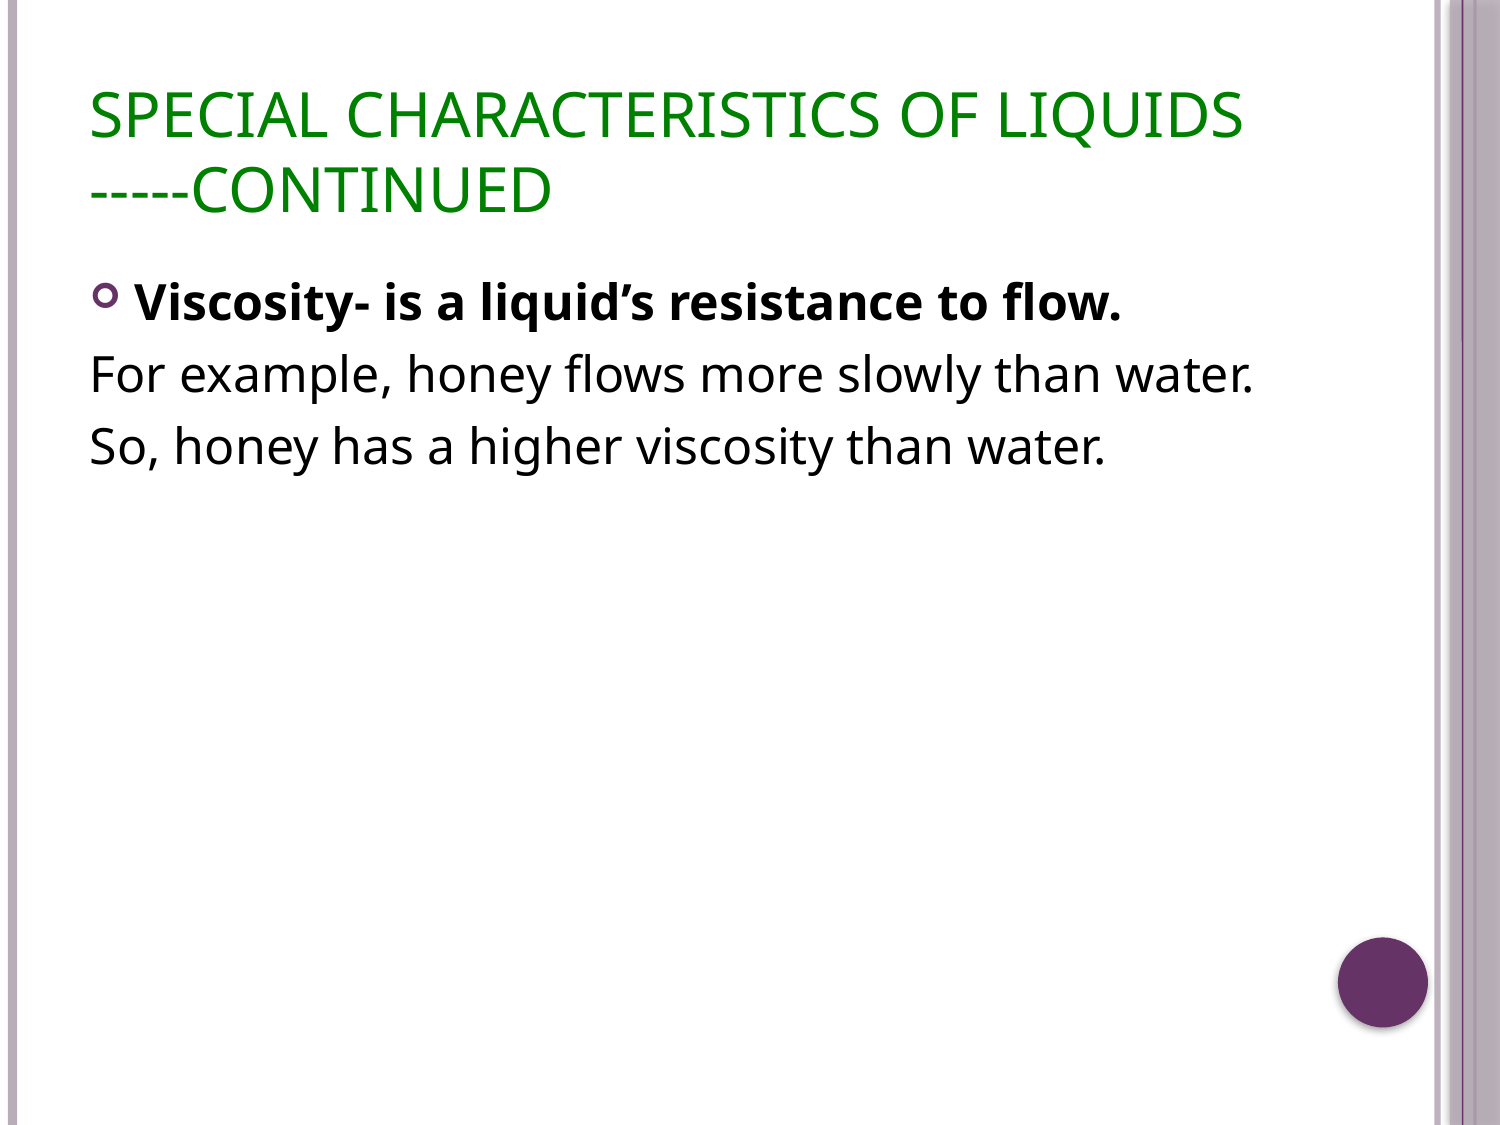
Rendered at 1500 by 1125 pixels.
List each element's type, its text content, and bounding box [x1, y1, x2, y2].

title Special characteristics of liquids -----continued [75, 45, 1300, 233]
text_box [186, 597, 1376, 1087]
list Viscosity- is a liquid’s resistance to flow. For example, honey flows more slowly than water. So, honey has a higher viscosity than water. [75, 262, 1300, 498]
